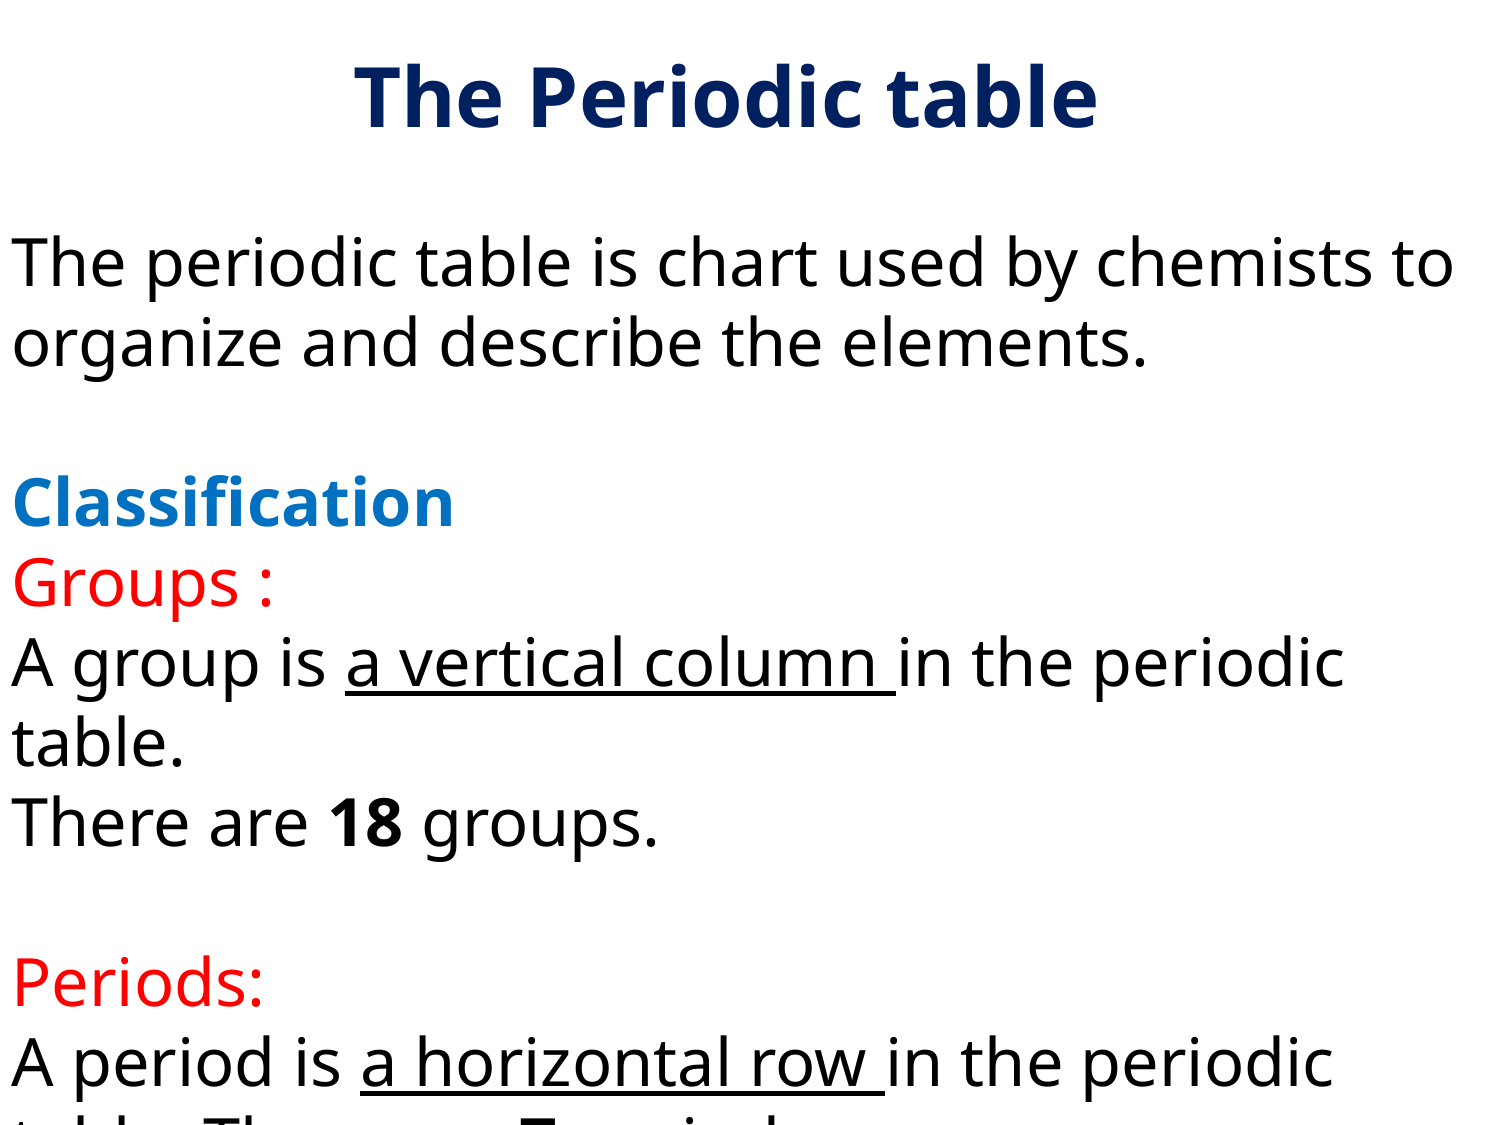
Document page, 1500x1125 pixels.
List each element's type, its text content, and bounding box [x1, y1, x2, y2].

title The Periodic table [62, 0, 1413, 188]
text_box The periodic table is chart used by chemists to organize and describe the elements. Classification Groups : A group is a vertical column in the periodic table. There are 18 groups. Periods: A period is a horizontal row in the periodic table. There are 7 periods. [0, 212, 1488, 1125]
